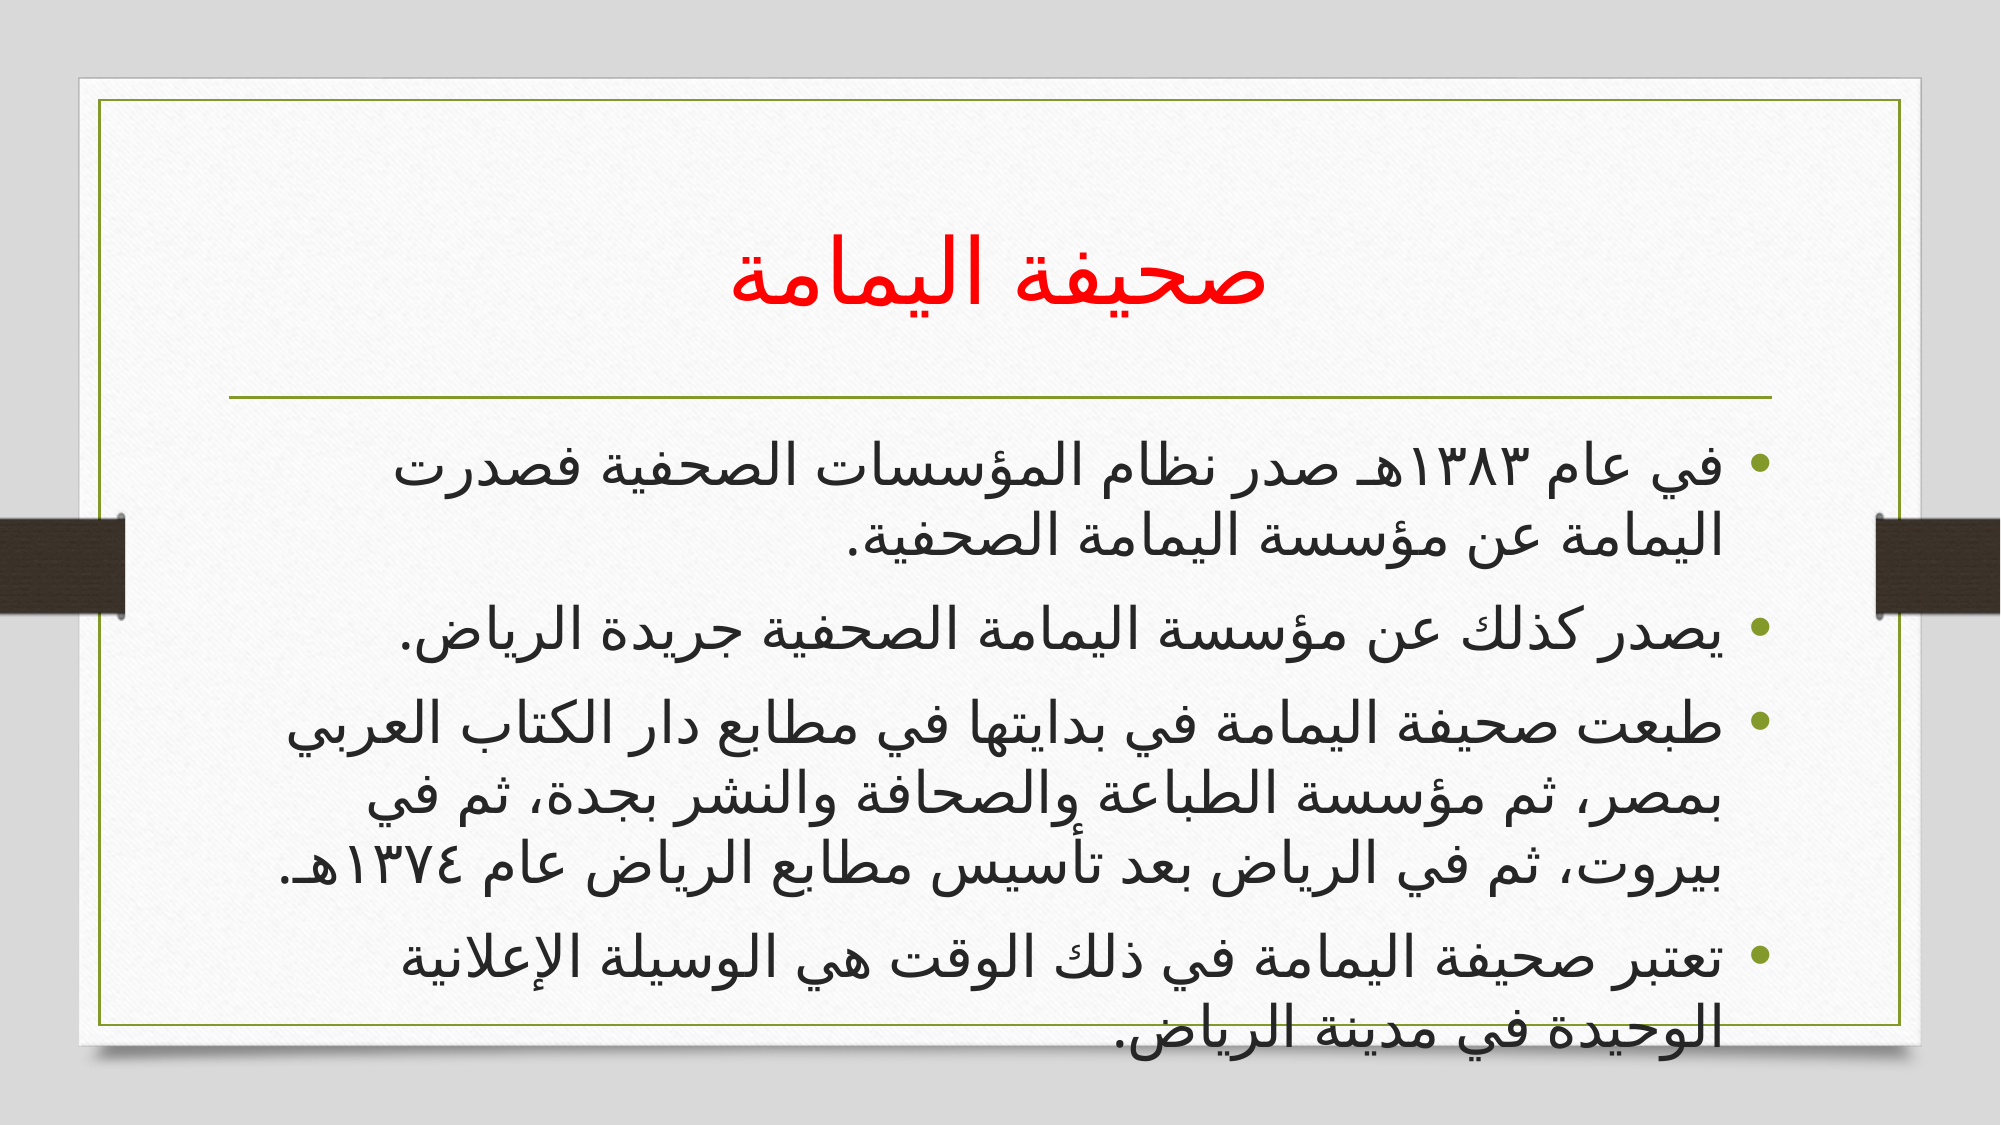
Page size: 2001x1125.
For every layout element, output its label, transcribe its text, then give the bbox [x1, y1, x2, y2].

list في عام ١٣٨٣هـ صدر نظام المؤسسات الصحفية فصدرت اليمامة عن مؤسسة اليمامة الصحفية. يصدر كذلك عن مؤسسة اليمامة الصحفية جريدة الرياض. طبعت صحيفة اليمامة في بدايتها في مطابع دار الكتاب العربي بمصر، ثم مؤسسة الطباعة والصحافة والنشر بجدة، ثم في بيروت، ثم في الرياض بعد تأسيس مطابع الرياض عام ١٣٧٤هـ. تعتبر صحيفة اليمامة في ذلك الوقت هي الوسيلة الإعلانية الوحيدة في مدينة الرياض. [212, 419, 1788, 964]
title صحيفة اليمامة [212, 161, 1788, 375]
picture [0, 0, 2001, 1125]
